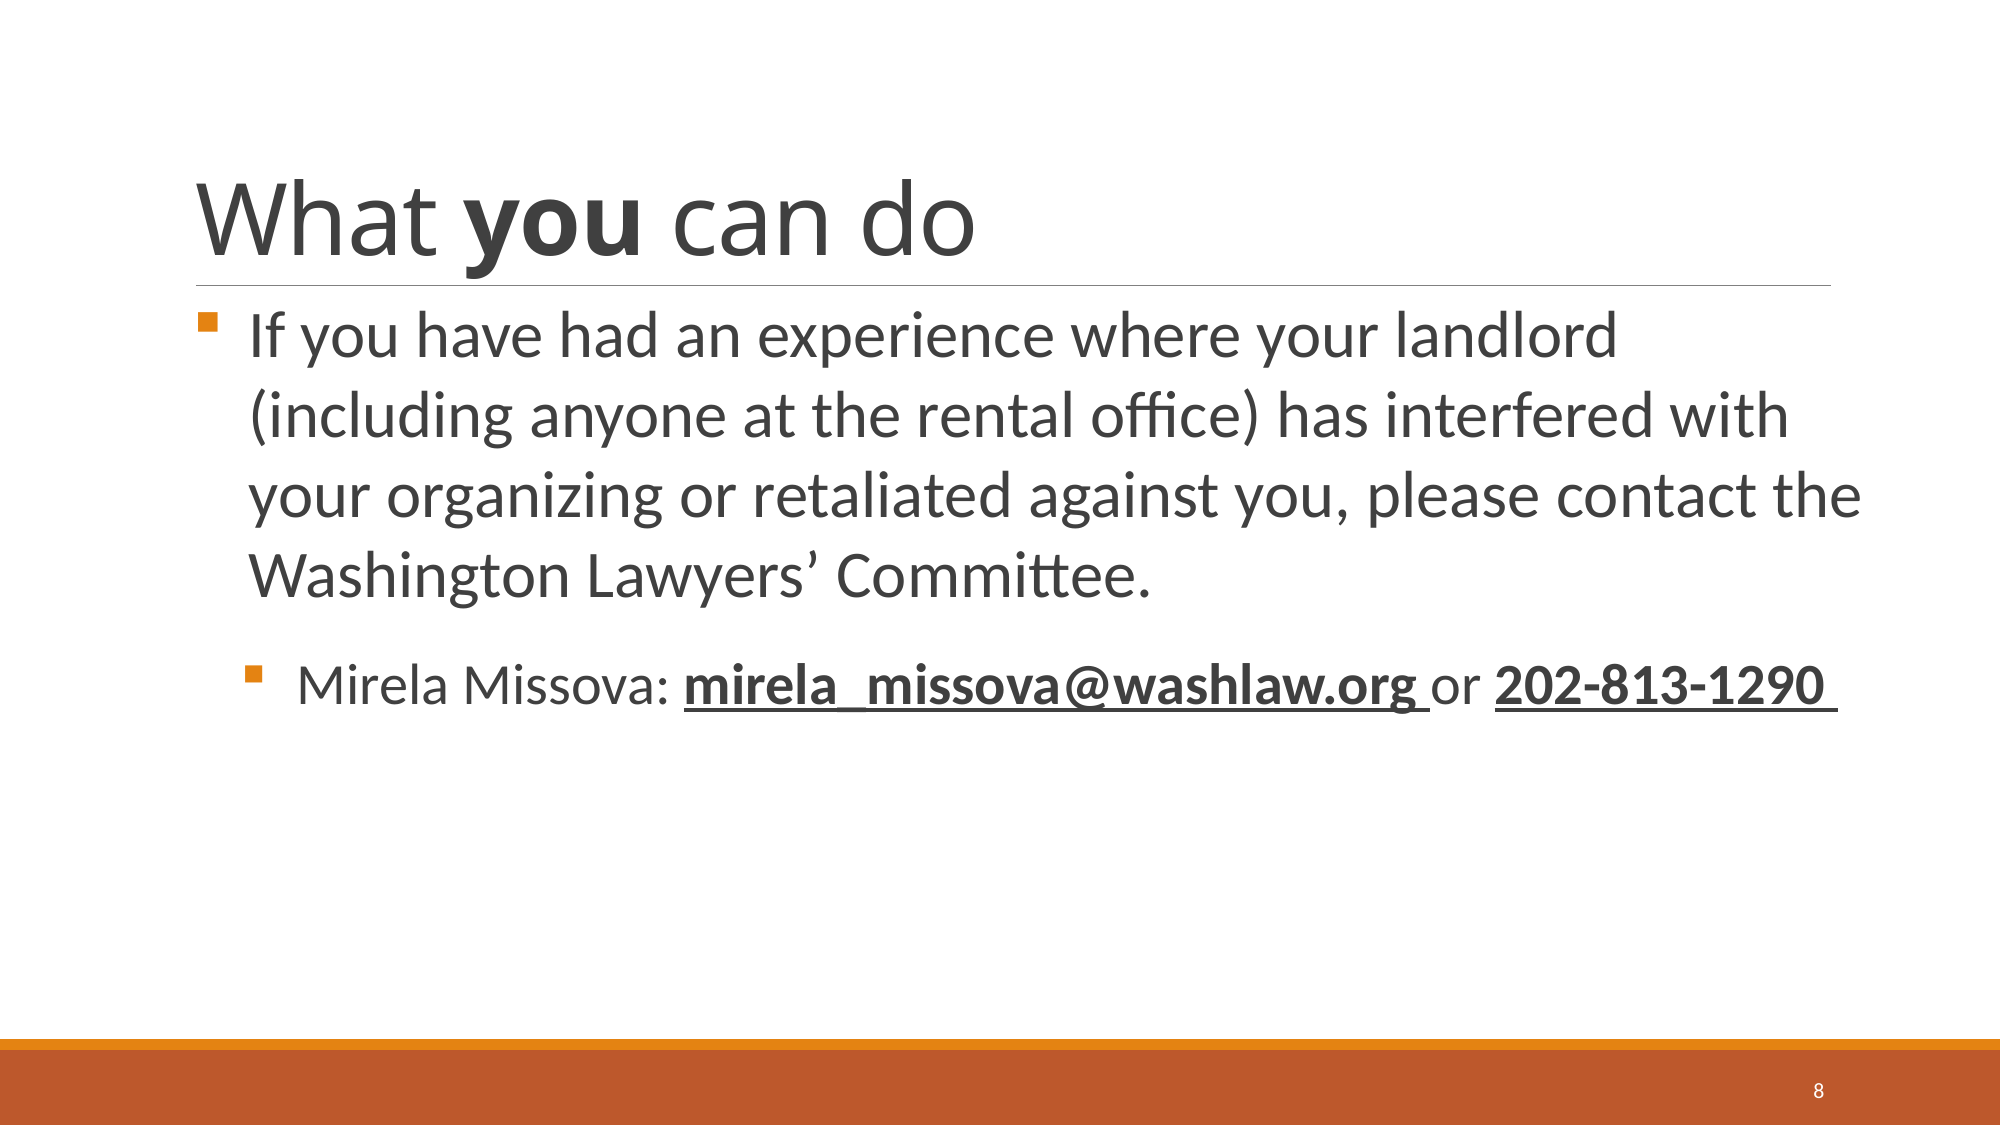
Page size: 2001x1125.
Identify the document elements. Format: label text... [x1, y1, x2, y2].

title What you can do [180, 47, 1841, 283]
list If you have had an experience where your landlord (including anyone at the rental office) has interfered with your organizing or retaliated against you, please contact the Washington Lawyers’ Committee. Mirela Missova: mirela_missova@washlaw.org or 202-813-1290 [180, 283, 1867, 963]
slide_number 8 [1624, 1059, 1840, 1120]
